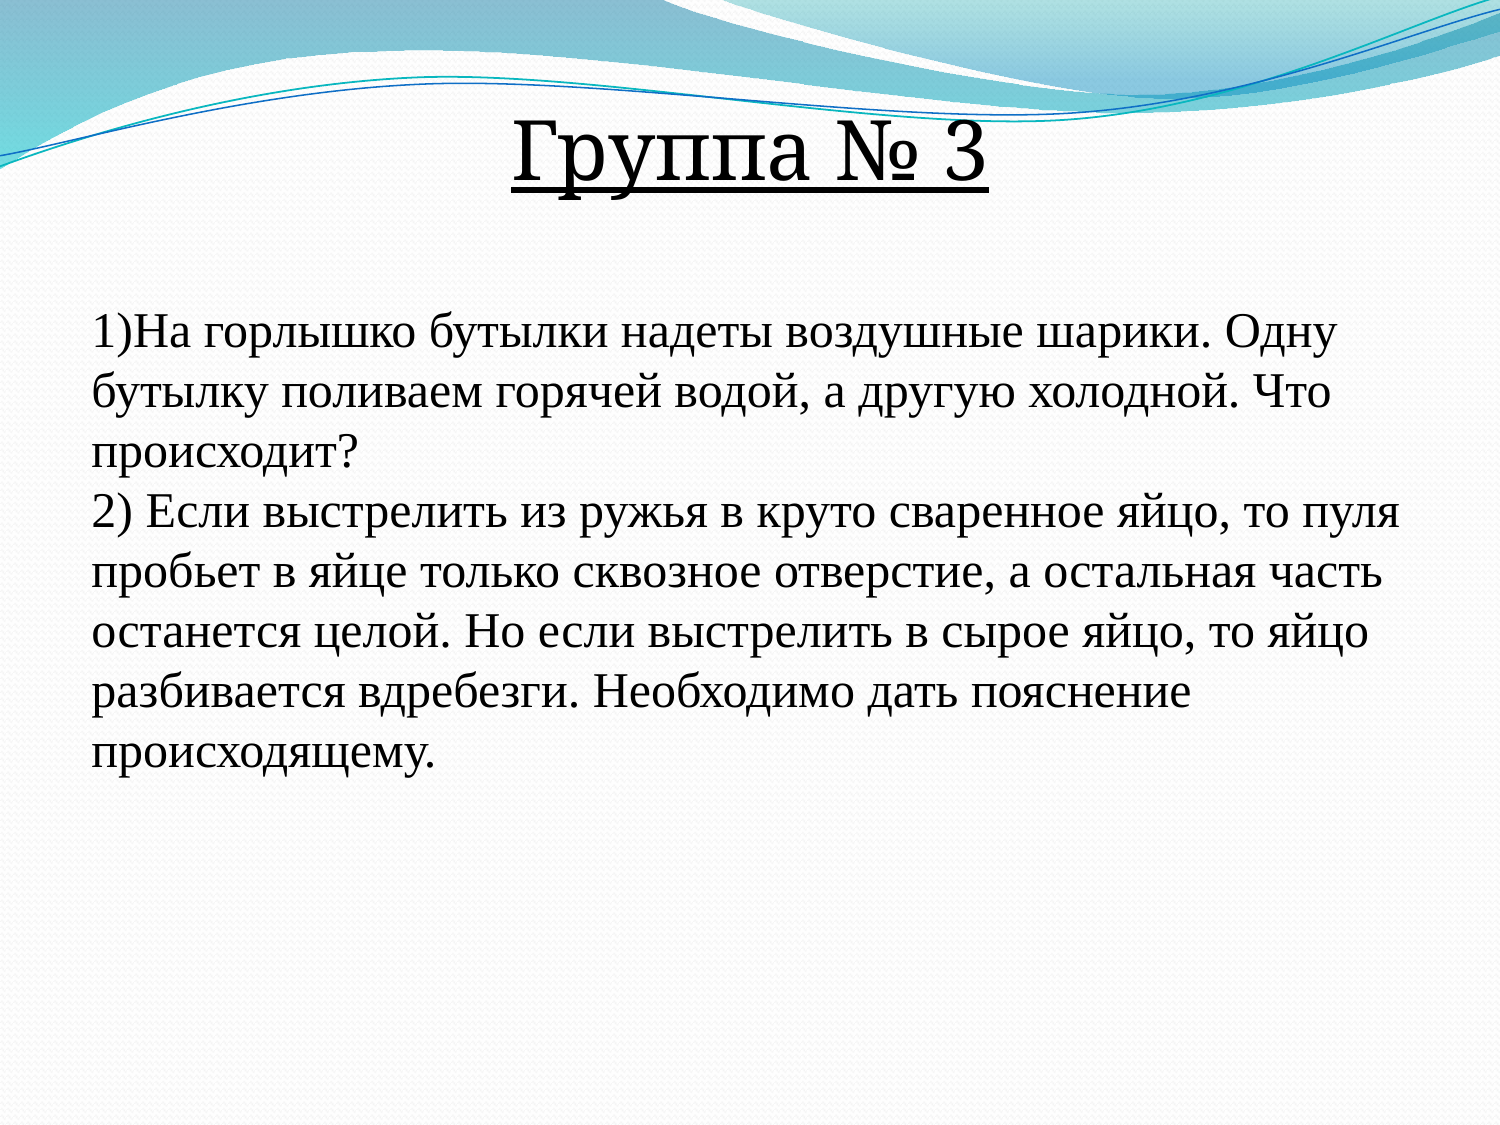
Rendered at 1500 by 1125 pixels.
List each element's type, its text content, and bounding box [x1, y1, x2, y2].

text_box Группа № 3 1)На горлышко бутылки надеты воздушные шарики. Одну бутылку поливаем горячей водой, а другую холодной. Что происходит? 2) Если выстрелить из ружья в круто сваренное яйцо, то пуля пробьет в яйце только сквозное отверстие, а остальная часть останется целой. Но если выстрелить в сырое яйцо, то яйцо разбивается вдребезги. Необходимо дать пояснение происходящему. [76, 89, 1424, 863]
